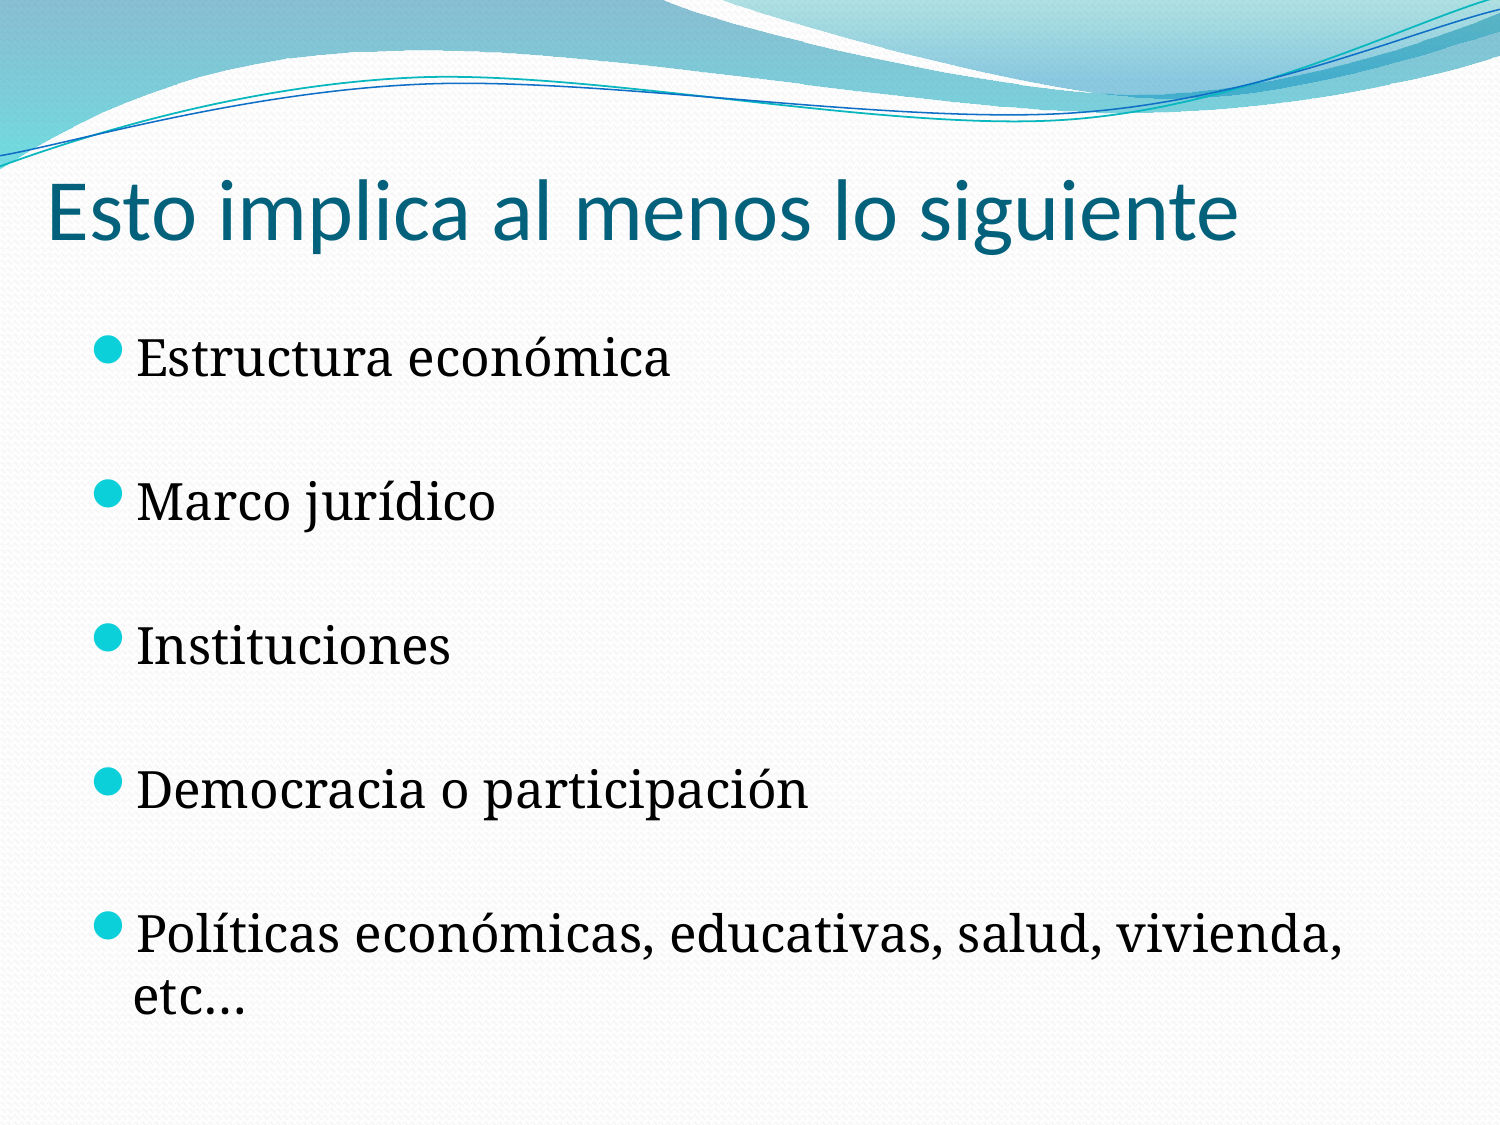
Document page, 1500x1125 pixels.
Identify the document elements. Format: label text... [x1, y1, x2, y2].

title Esto implica al menos lo siguiente [46, 70, 1442, 258]
list Estructura económica Marco jurídico Instituciones Democracia o participación Políticas económicas, educativas, salud, vivienda, etc… [75, 317, 1425, 1038]
